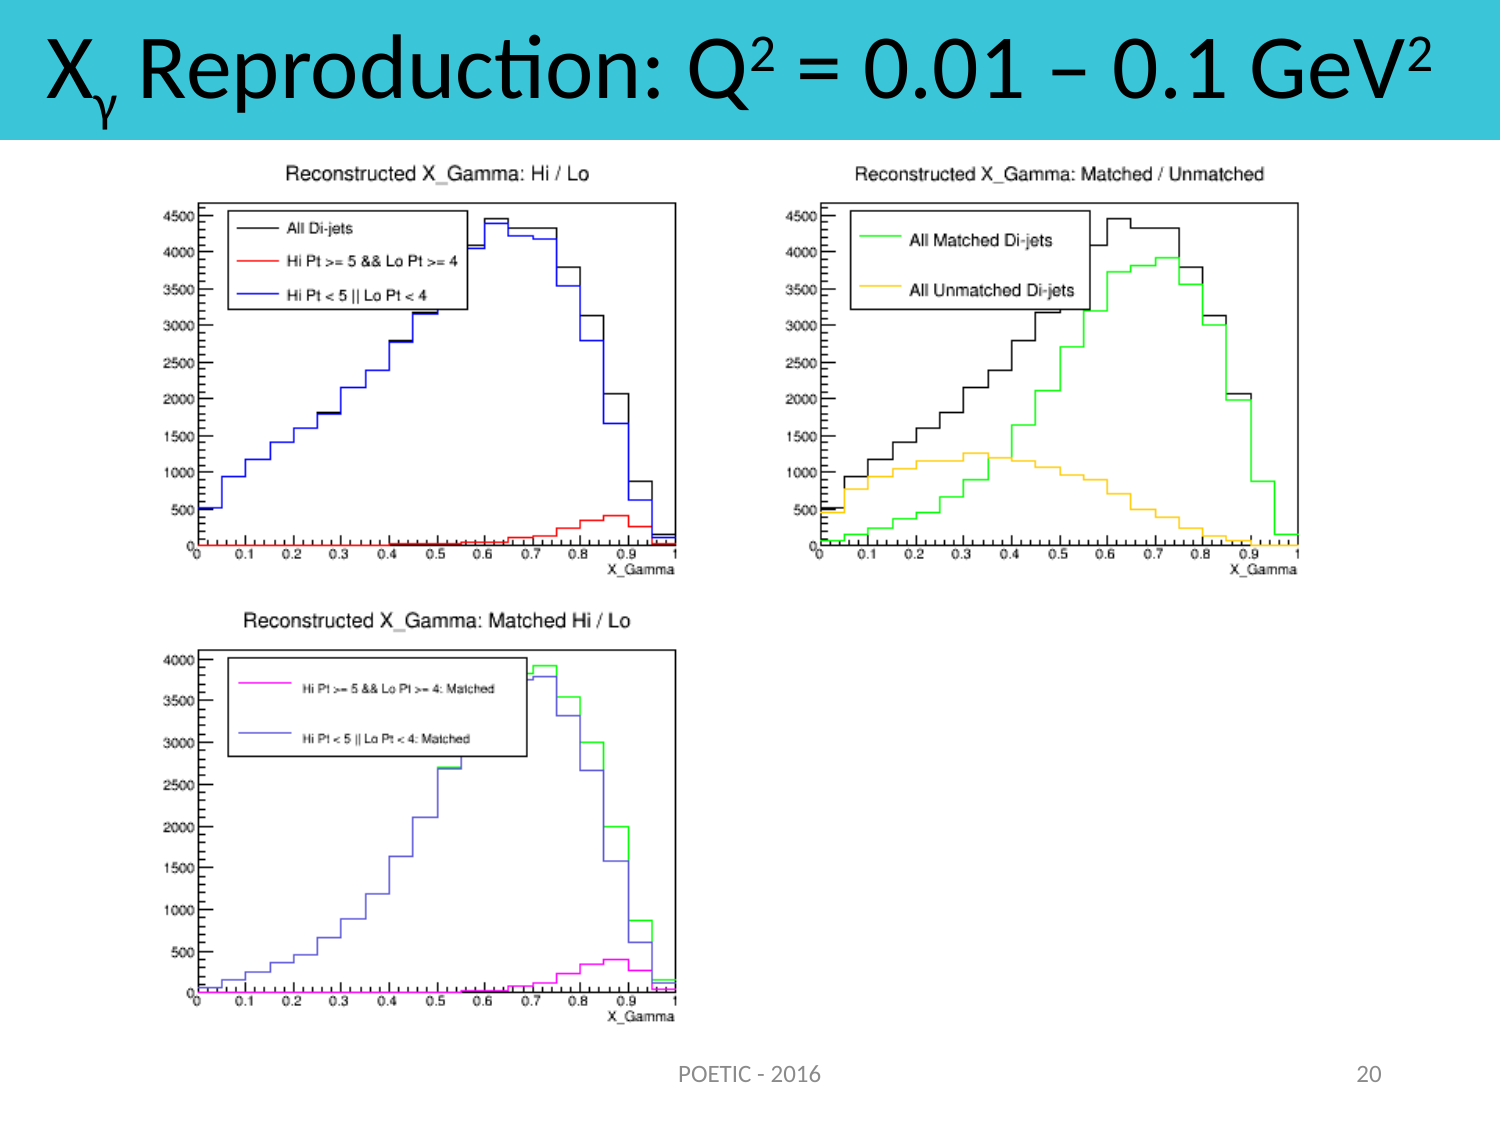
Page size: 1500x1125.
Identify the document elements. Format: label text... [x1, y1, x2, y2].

text_box Xγ Reproduction: Q2 = 0.01 – 0.1 GeV2 [0, 0, 1500, 140]
slide_number 20 [1059, 1042, 1397, 1103]
picture [126, 151, 1371, 1045]
footer POETIC - 2016 [496, 1045, 1004, 1103]
